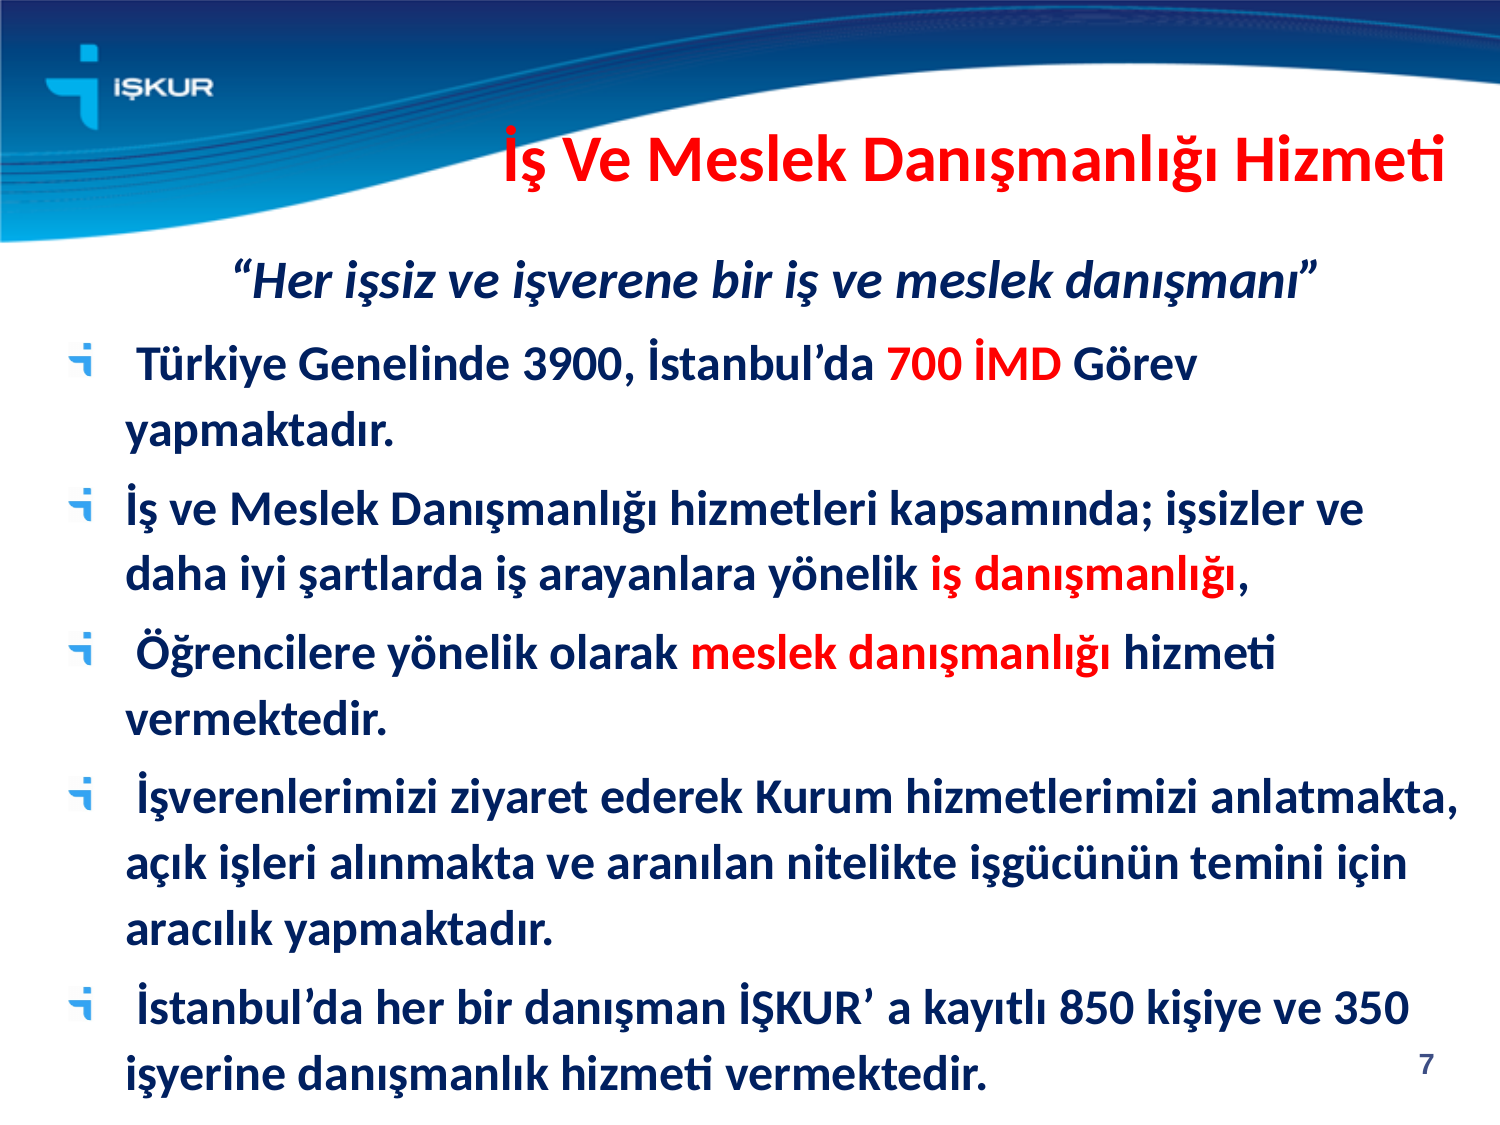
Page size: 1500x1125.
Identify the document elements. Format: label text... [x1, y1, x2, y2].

text_box Türkiye Genelinde 3900, İstanbul’da 700 İMD Görev yapmaktadır. İş ve Meslek Danışmanlığı hizmetleri kapsamında; işsizler ve daha iyi şartlarda iş arayanlara yönelik iş danışmanlığı, Öğrencilere yönelik olarak meslek danışmanlığı hizmeti vermektedir. İşverenlerimizi ziyaret ederek Kurum hizmetlerimizi anlatmakta, açık işleri alınmakta ve aranılan nitelikte işgücünün temini için aracılık yapmaktadır. İstanbul’da her bir danışman İŞKUR’ a kayıtlı 850 kişiye ve 350 işyerine danışmanlık hizmeti vermektedir. [54, 317, 1478, 1113]
picture [0, 0, 1500, 1125]
text_box “Her işsiz ve işverene bir iş ve meslek danışmanı” [179, 236, 1376, 317]
text_box İş Ve Meslek Danışmanlığı Hizmeti [465, 117, 1478, 193]
